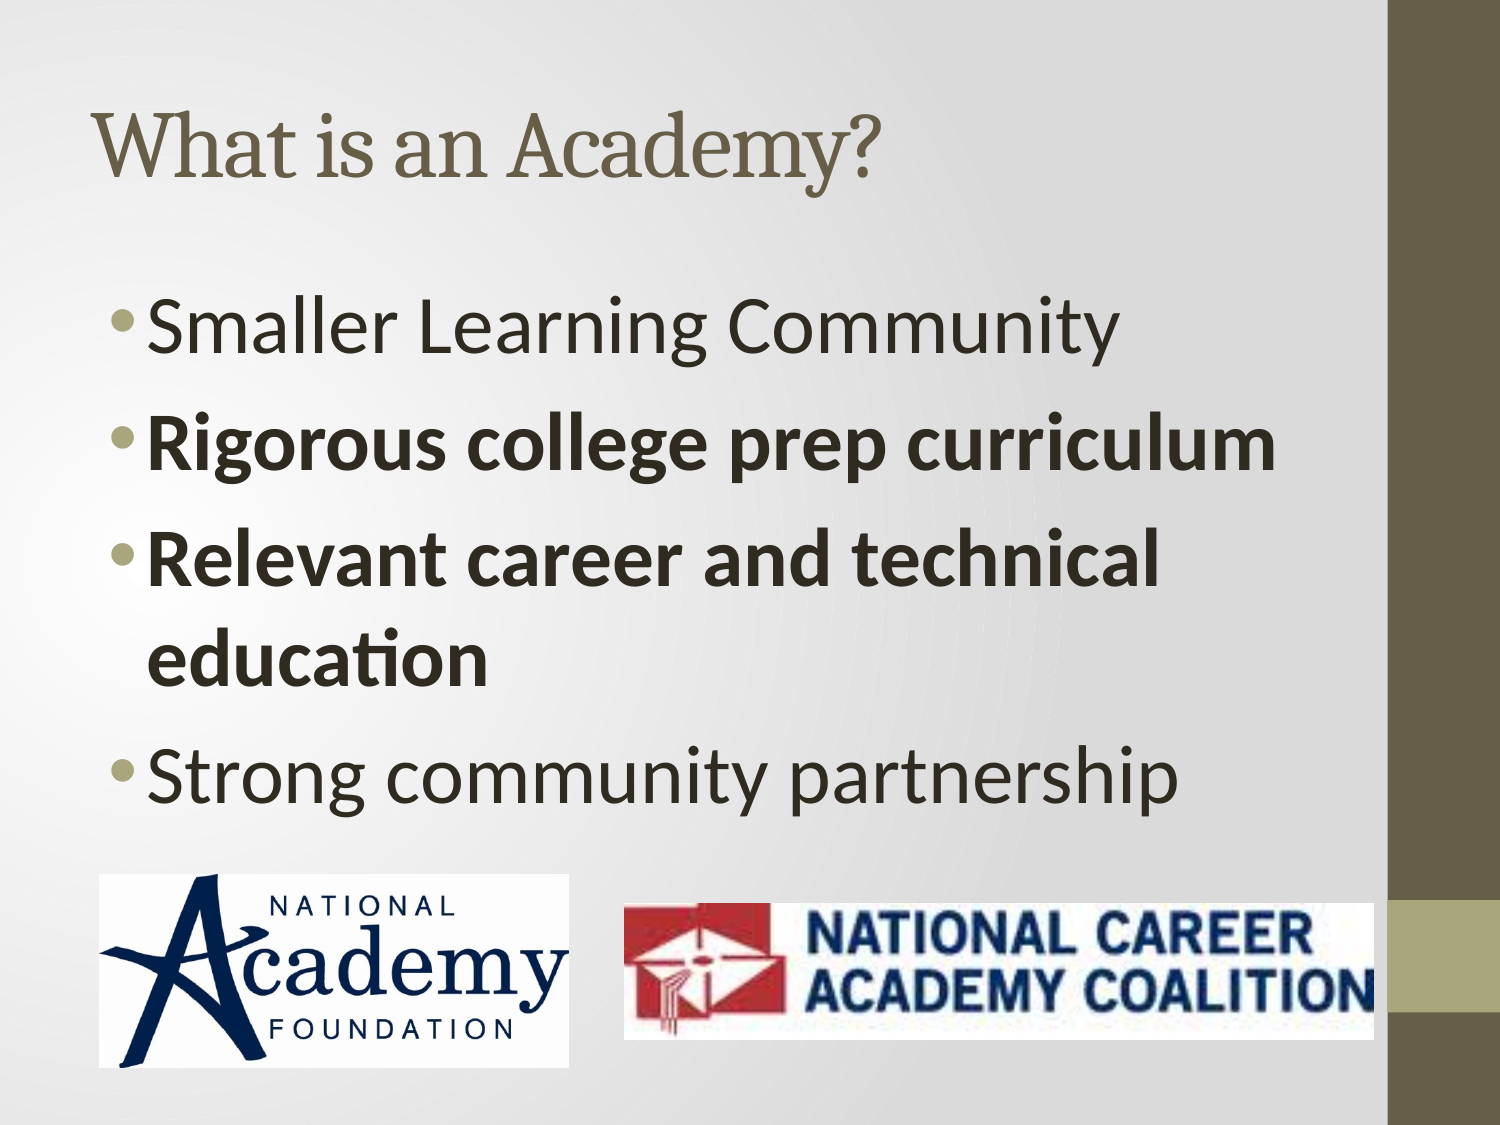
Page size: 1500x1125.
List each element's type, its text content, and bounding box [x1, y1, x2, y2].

list Smaller Learning Community Rigorous college prep curriculum Relevant career and technical education Strong community partnership [74, 262, 1326, 1051]
title What is an Academy? [75, 45, 1325, 233]
picture [624, 902, 1374, 1040]
picture [99, 874, 570, 1069]
